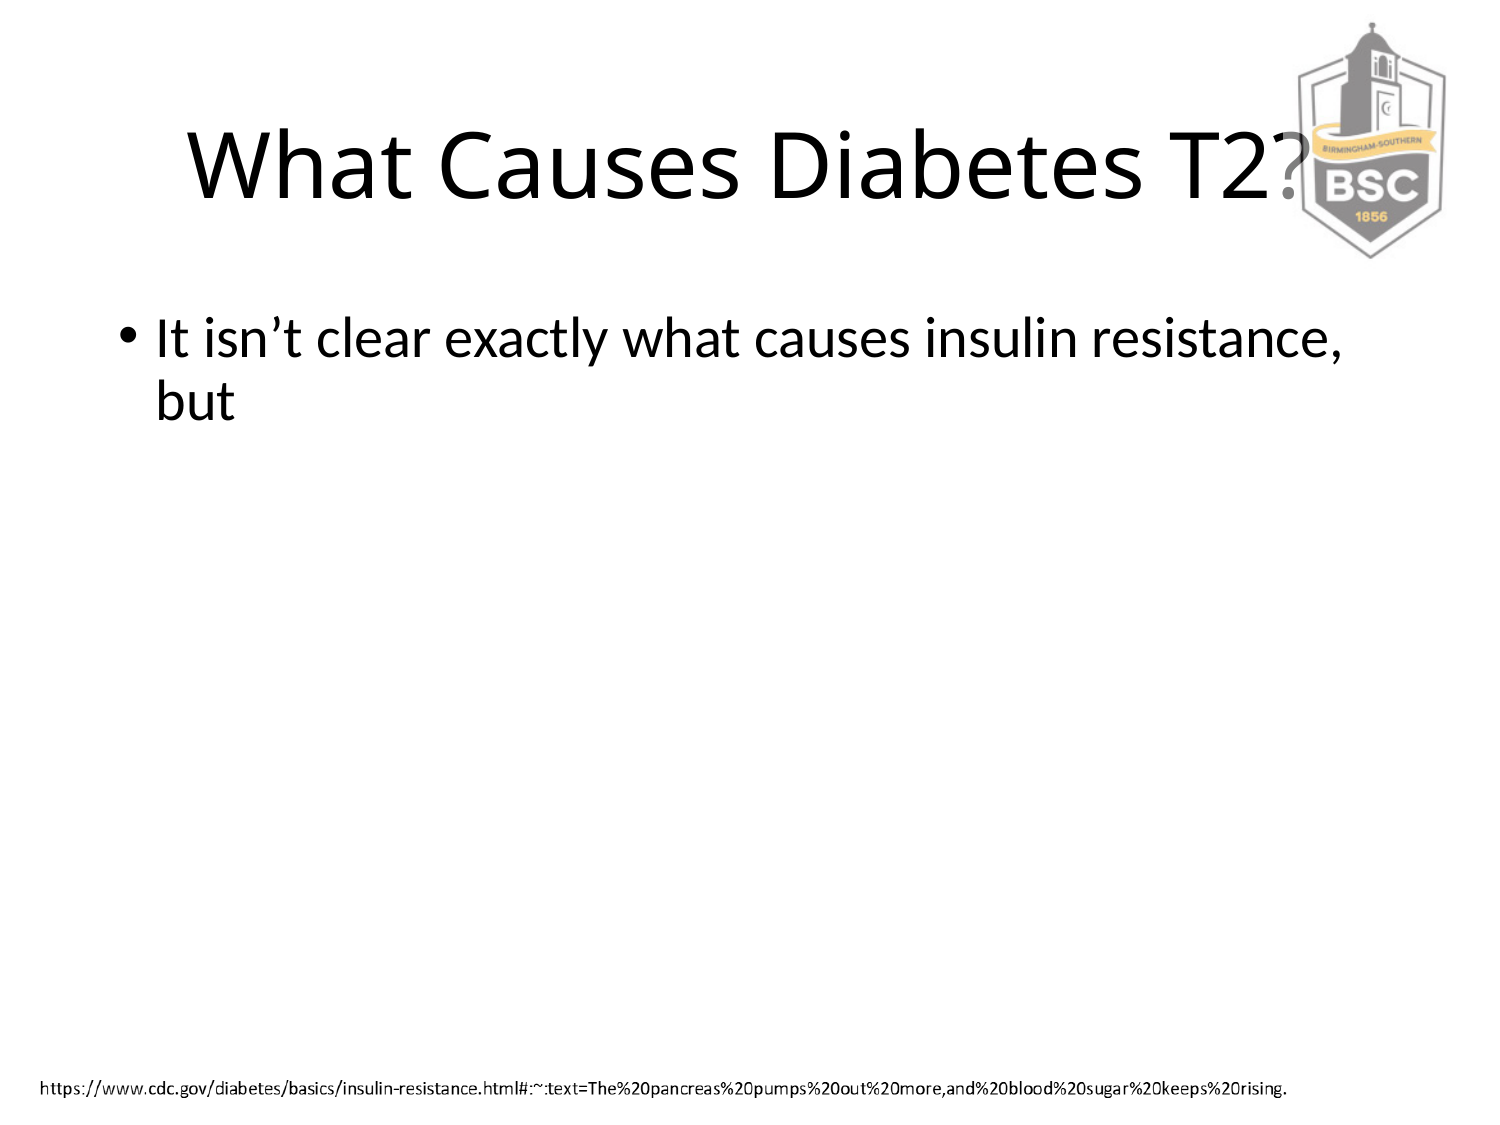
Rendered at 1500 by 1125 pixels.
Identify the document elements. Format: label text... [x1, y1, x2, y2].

list It isn’t clear exactly what causes insulin resistance, but [103, 299, 1397, 1014]
picture [26, 1069, 1500, 1111]
picture [1283, 14, 1461, 269]
title What Causes Diabetes T2? [103, 59, 1397, 278]
